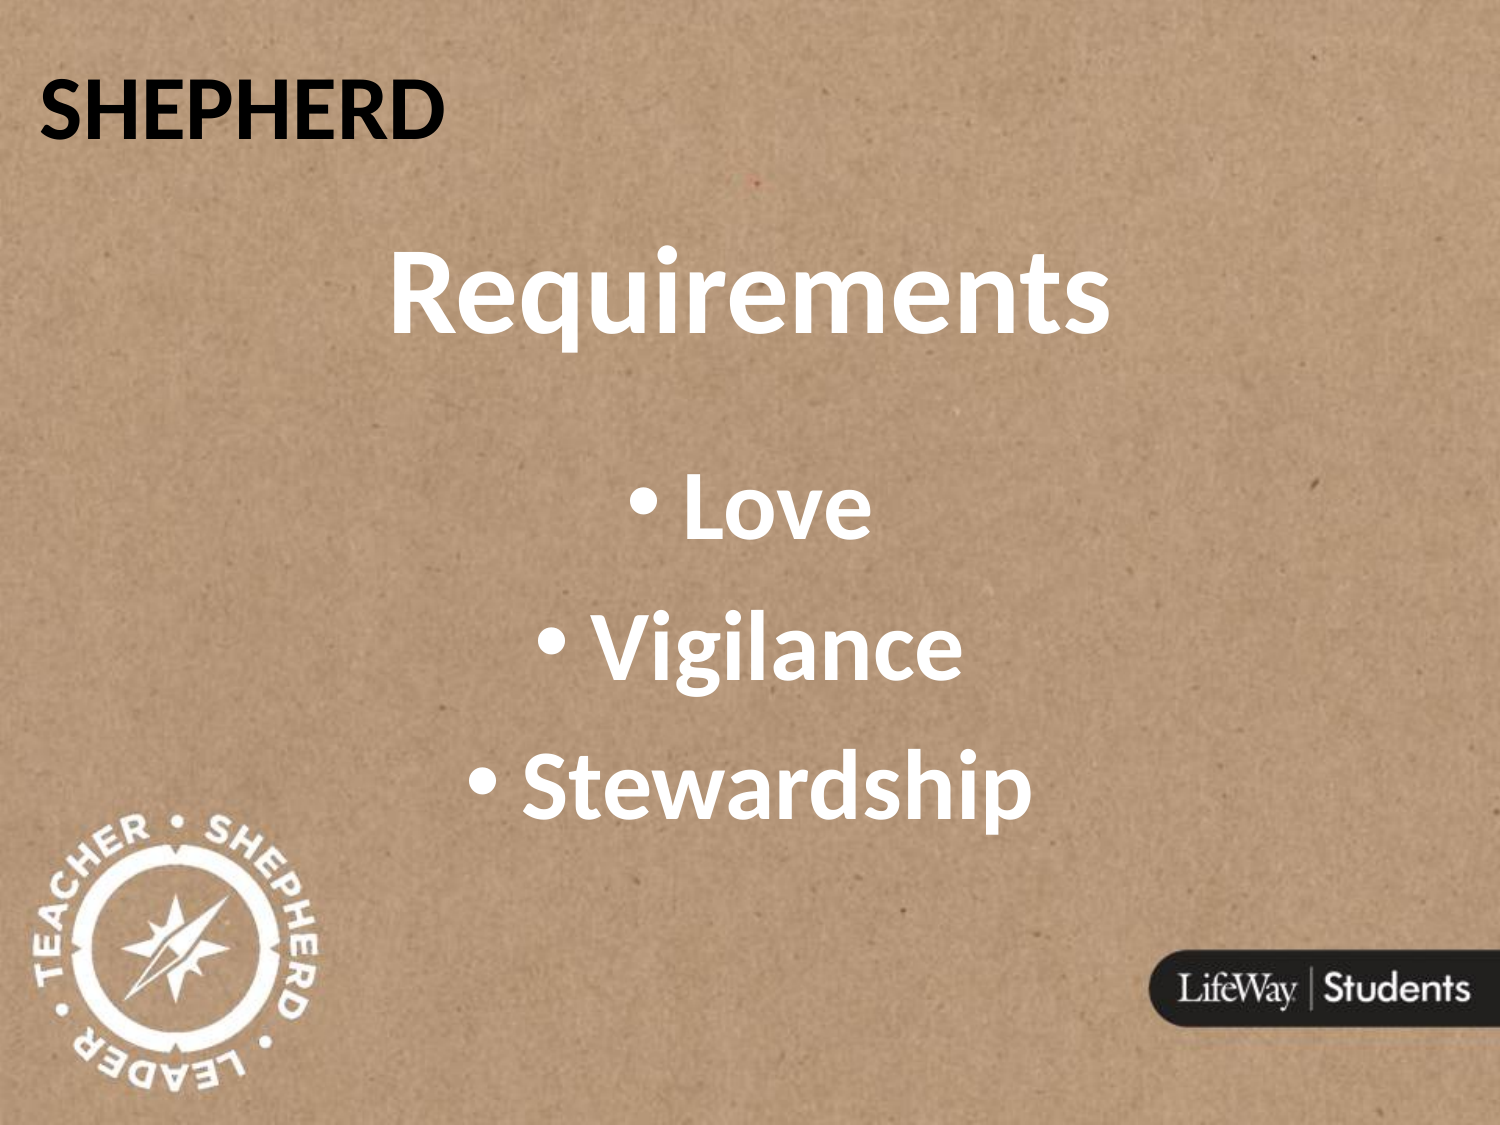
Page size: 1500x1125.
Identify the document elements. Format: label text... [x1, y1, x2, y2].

text_box SHEPHERD [24, 0, 963, 205]
picture [0, 0, 1500, 1125]
list Love Vigilance Stewardship [75, 432, 1425, 1088]
title Requirements [275, 187, 1225, 380]
